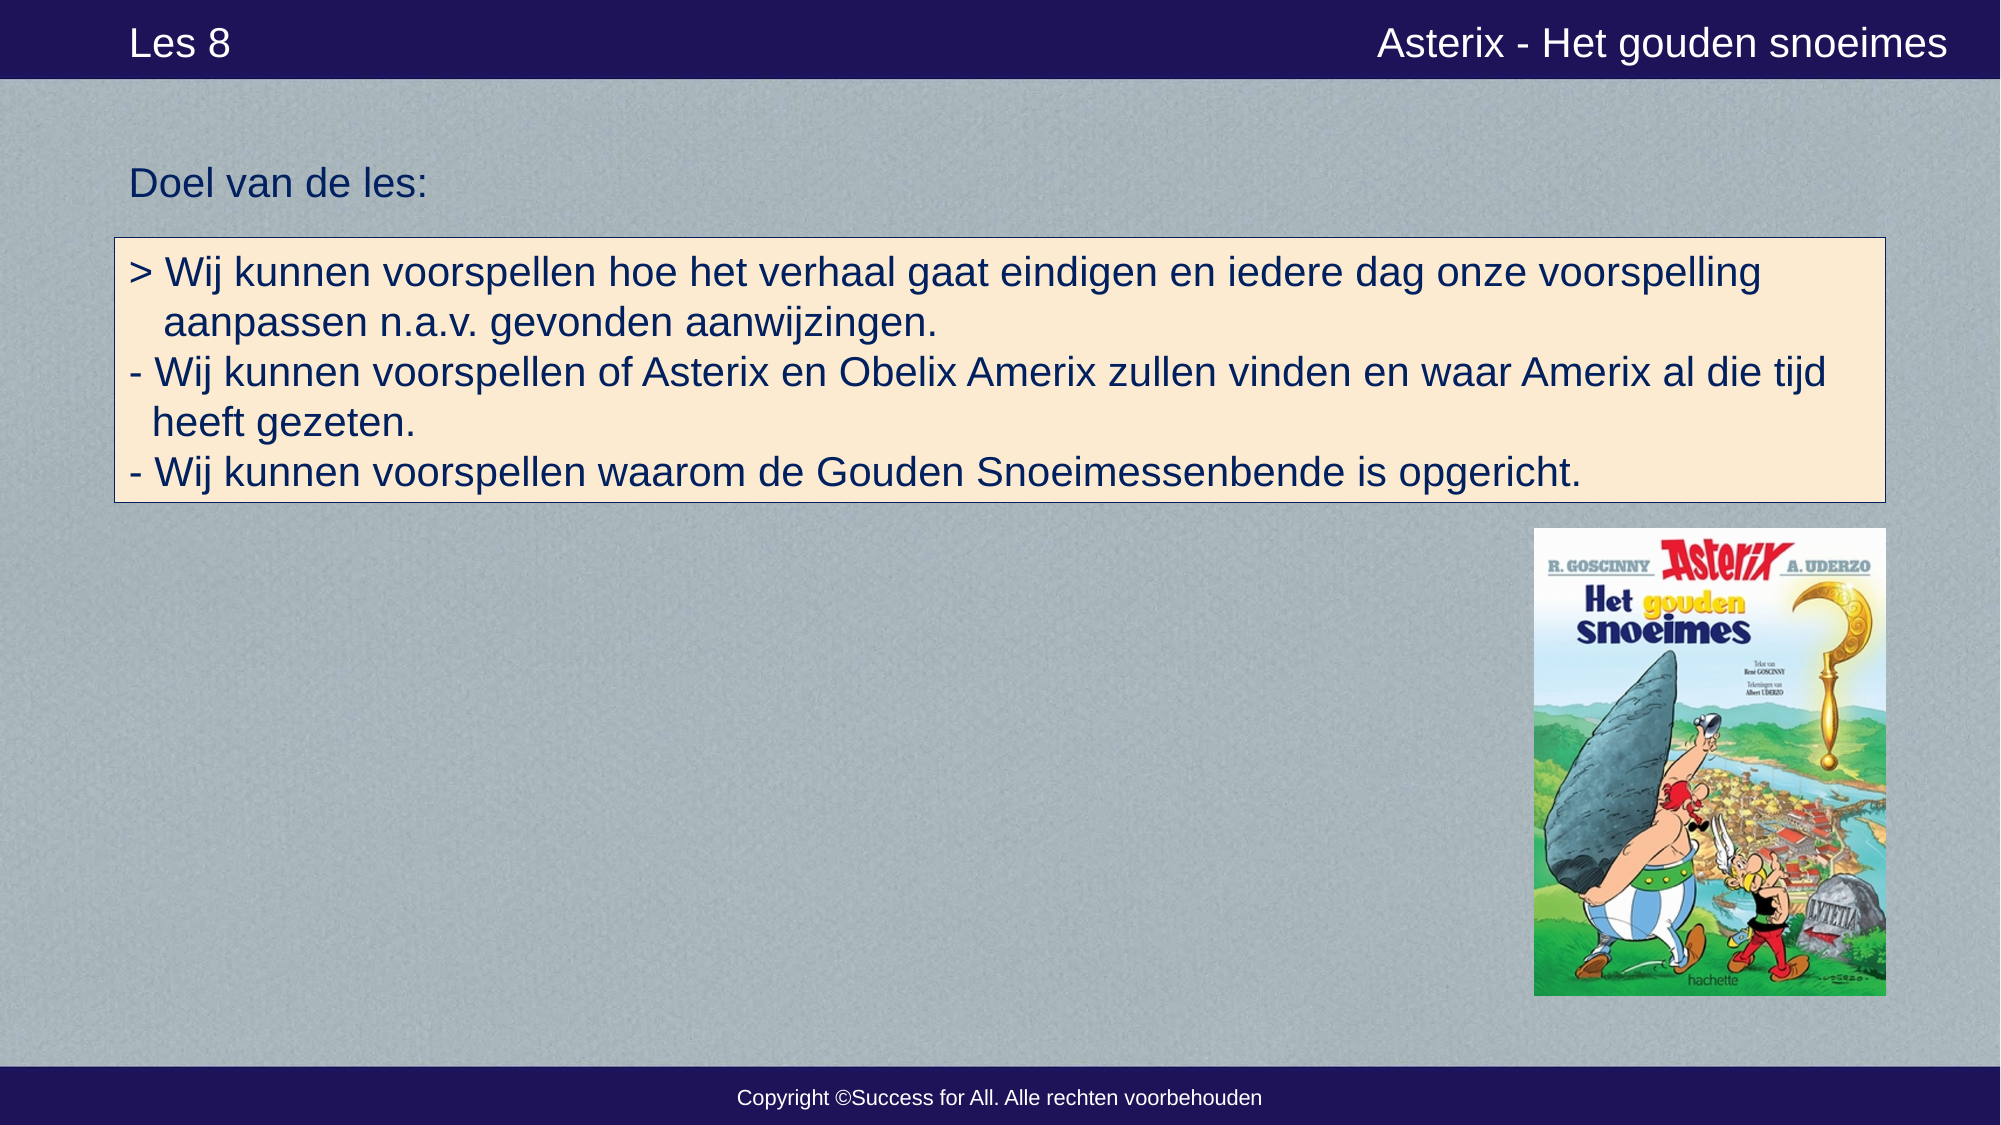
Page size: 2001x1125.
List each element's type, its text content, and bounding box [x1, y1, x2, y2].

text_box Copyright ©Success for All. Alle rechten voorbehouden [0, 1076, 2000, 1125]
text_box > Wij kunnen voorspellen hoe het verhaal gaat eindigen en iedere dag onze voorspelling aanpassen n.a.v. gevonden aanwijzingen. - Wij kunnen voorspellen of Asterix en Obelix Amerix zullen vinden en waar Amerix al die tijd heeft gezeten. - Wij kunnen voorspellen waarom de Gouden Snoeimessenbende is opgericht. [114, 237, 1886, 503]
text_box Les 8 [114, 8, 354, 73]
text_box Asterix - Het gouden snoeimes [786, 8, 1963, 73]
picture [0, 0, 2001, 1125]
text_box Doel van de les: [113, 148, 1635, 214]
